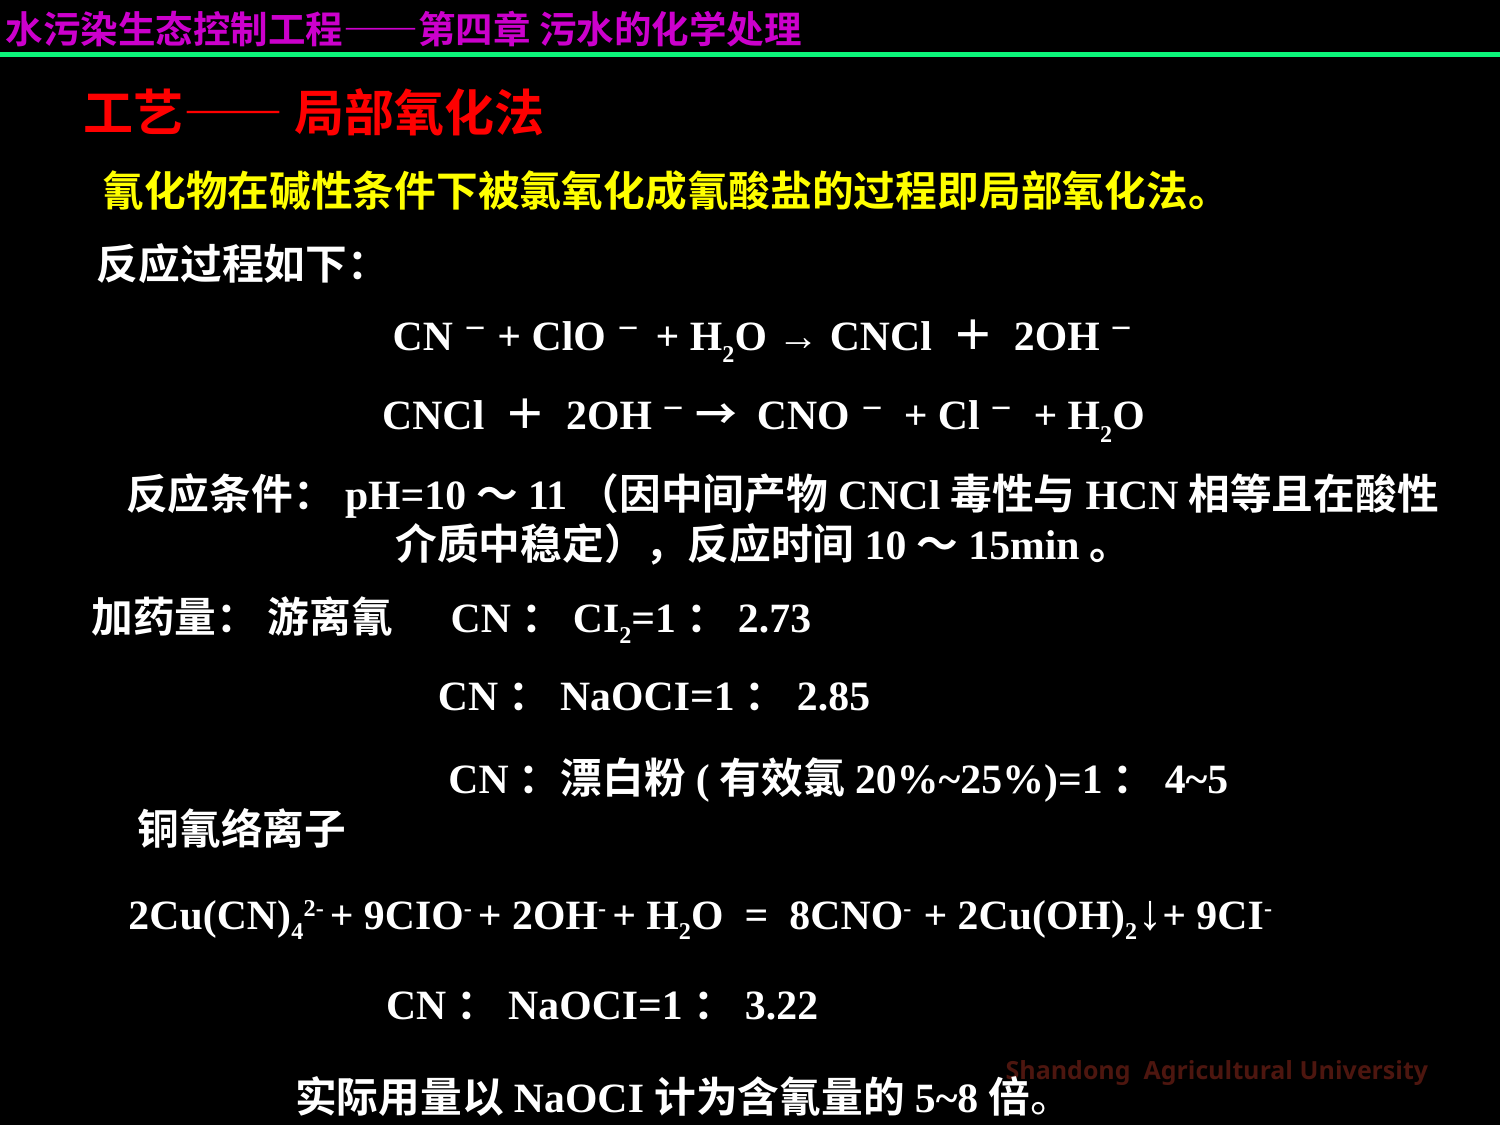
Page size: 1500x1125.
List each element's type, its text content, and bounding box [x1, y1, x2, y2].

text_box 加药量： 游离氰 CN：CI2=1：2.73 CN：NaOCI=1：2.85 CN：漂白粉(有效氯20%~25%)=1：4~5 [76, 583, 1449, 888]
text_box 铜氰络离子 2Cu(CN)42- + 9CIO- + 2OH- + H2O = 8CNO- + 2Cu(OH)2↓+ 9CI- CN：NaOCI=1：3.22 实际用量以NaOCI计为含氰量的5~8倍。 [88, 786, 1447, 1125]
text_box [0, 49, 1500, 125]
text_box 工艺—— 局部氧化法 [0, 73, 644, 149]
text_box 氰化物在碱性条件下被氯氧化成氰酸盐的过程即局部氧化法。 反应过程如下： CN－+ ClO－ + H2O → CNCl ＋ 2OH－ CNCl ＋ 2OH－ → CNO－ + Cl－ + H2O 反应条件：pH=10～11（因中间产物CNCl毒性与HCN相等且在酸性介质中稳定），反应时间10～15min。 [53, 149, 1474, 576]
